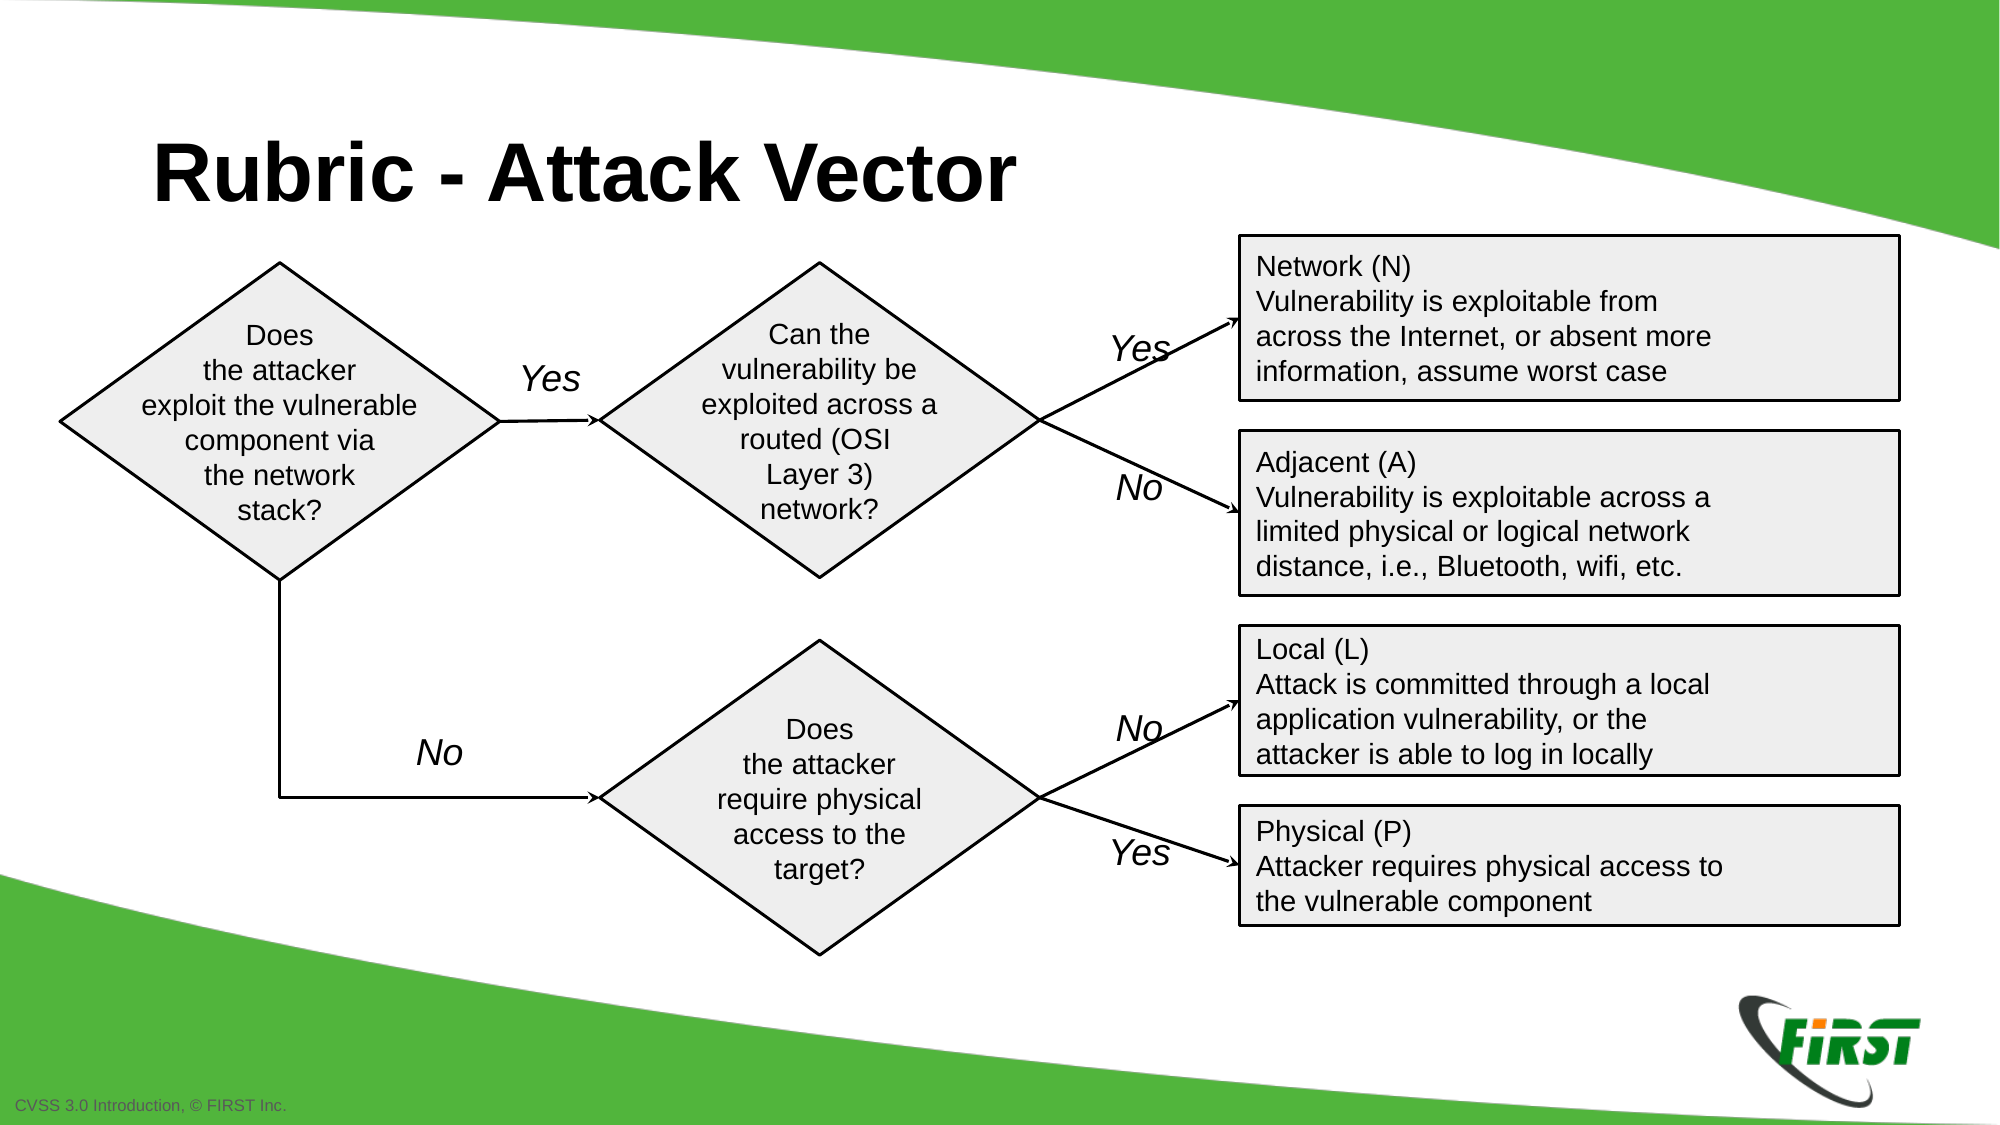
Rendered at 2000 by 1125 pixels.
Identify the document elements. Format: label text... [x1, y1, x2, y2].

picture [0, 0, 2000, 1125]
text_box Does the attacker exploit the vulnerable component via the network stack? [59, 361, 498, 579]
text_box [137, 252, 1000, 361]
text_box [1039, 699, 1240, 797]
text_box Physical (P) Attacker requires physical access to the vulnerable component [1239, 805, 1900, 926]
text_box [1039, 419, 1240, 514]
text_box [1039, 797, 1240, 866]
text_box Can the vulnerability be exploited across a routed (OSI Layer 3) network? [601, 262, 1034, 578]
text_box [1039, 317, 1240, 419]
text_box Does the attacker require physical access to the target? [603, 640, 1034, 956]
text_box Network (N) Vulnerability is exploitable from across the Internet, or absent more information, assume worst case [1239, 235, 1900, 401]
text_box Local (L) Attack is committed through a local application vulnerability, or the attacker is able to log in locally [1239, 625, 1900, 776]
text_box Adjacent (A) Vulnerability is exploitable across a limited physical or logical network distance, i.e., Bluetooth, wifi, etc. [1239, 430, 1900, 596]
text_box Rubric - Attack Vector [137, 59, 1862, 278]
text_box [279, 579, 601, 798]
